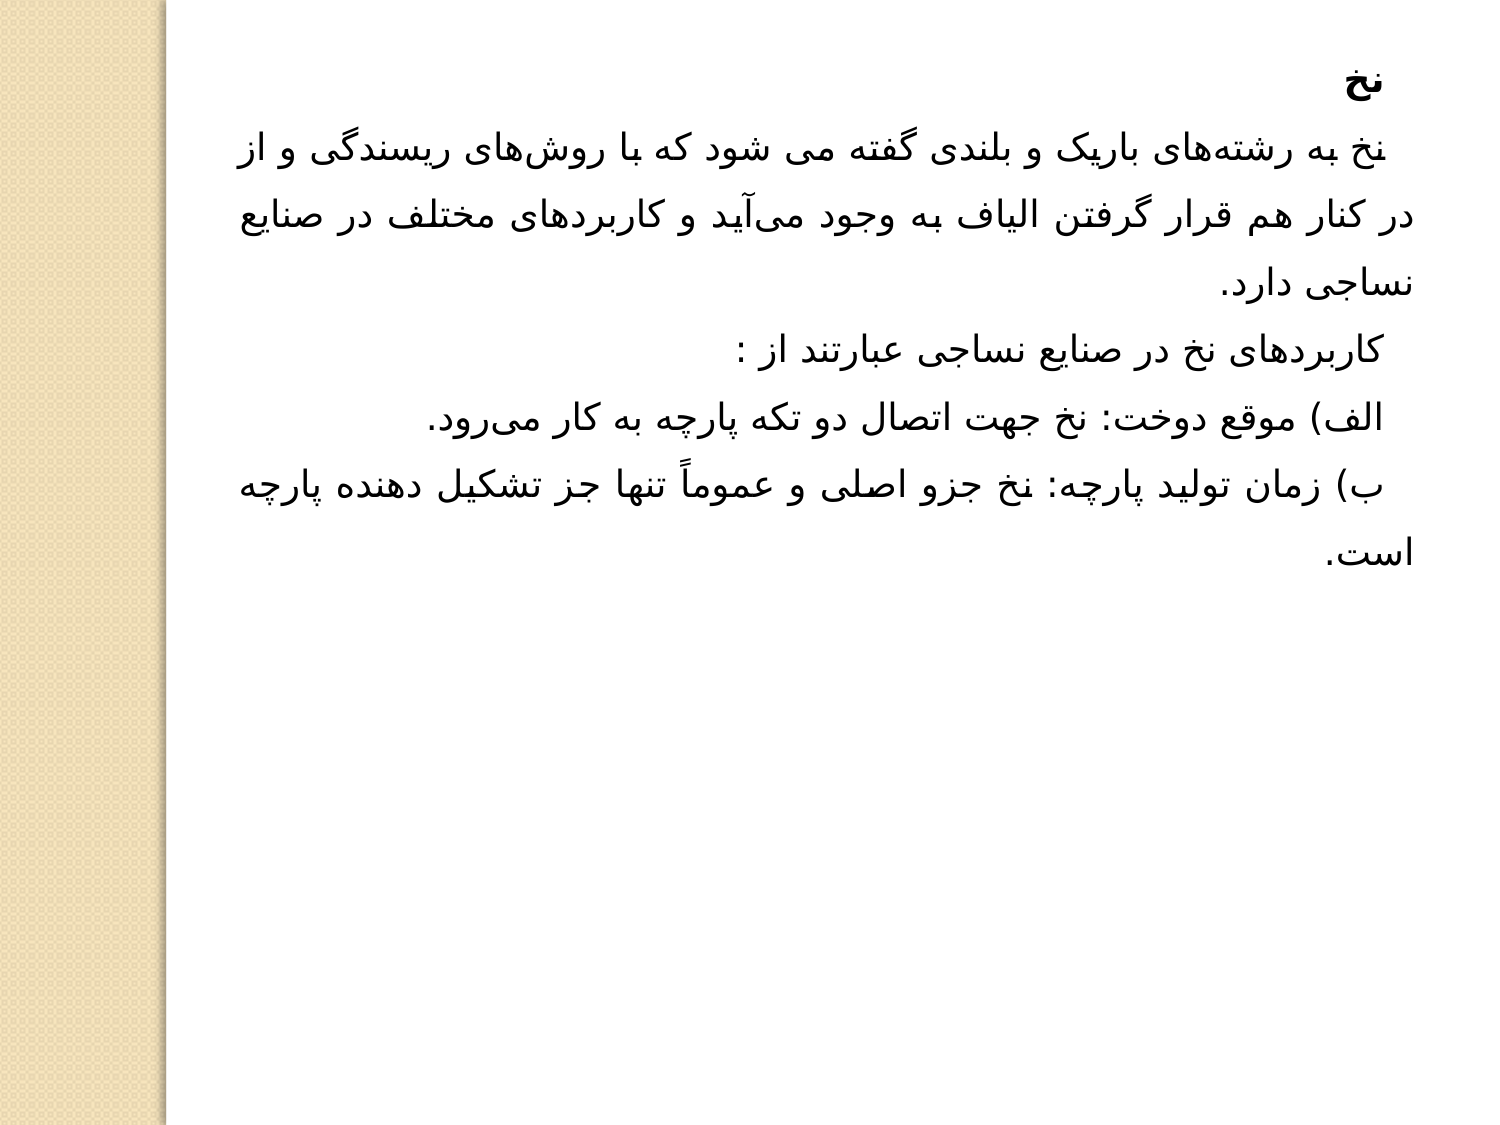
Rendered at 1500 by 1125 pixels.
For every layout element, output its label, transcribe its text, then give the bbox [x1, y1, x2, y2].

text_box نخ نخ به رشته‌های باریک و بلندی گفته می شود که با روش‌های ریسندگی و از در کنار هم قرار گرفتن الیاف به وجود می‌آید و کاربردهای مختلف در صنایع نساجی دارد.‌ کاربردهای نخ در صنایع نساجی عبارتند از : الف) موقع دوخت: نخ جهت اتصال دو تکه پارچه به کار می‌رود. ب) زمان تولید پارچه: نخ جزو اصلی و عموماً تنها جز تشکیل دهنده پارچه است. [222, 25, 1430, 573]
